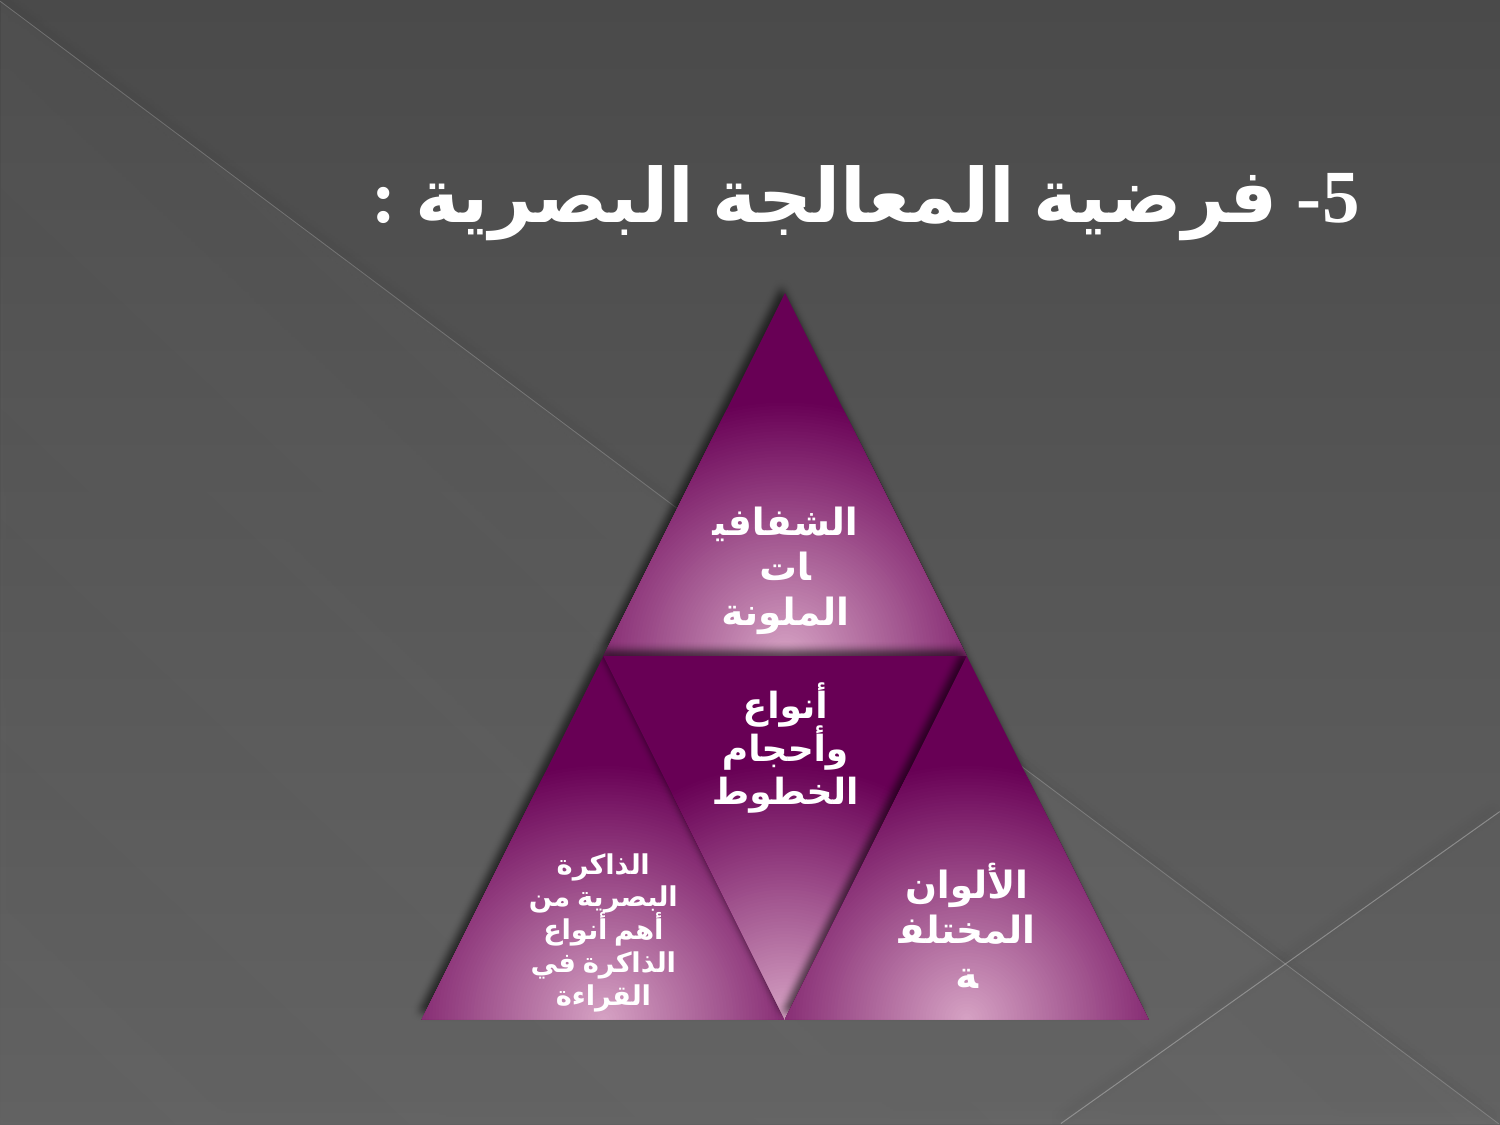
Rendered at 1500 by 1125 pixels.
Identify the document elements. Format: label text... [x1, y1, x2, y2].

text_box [234, 292, 1337, 1020]
text_box 5- فرضية المعالجة البصرية : [35, 140, 1386, 778]
